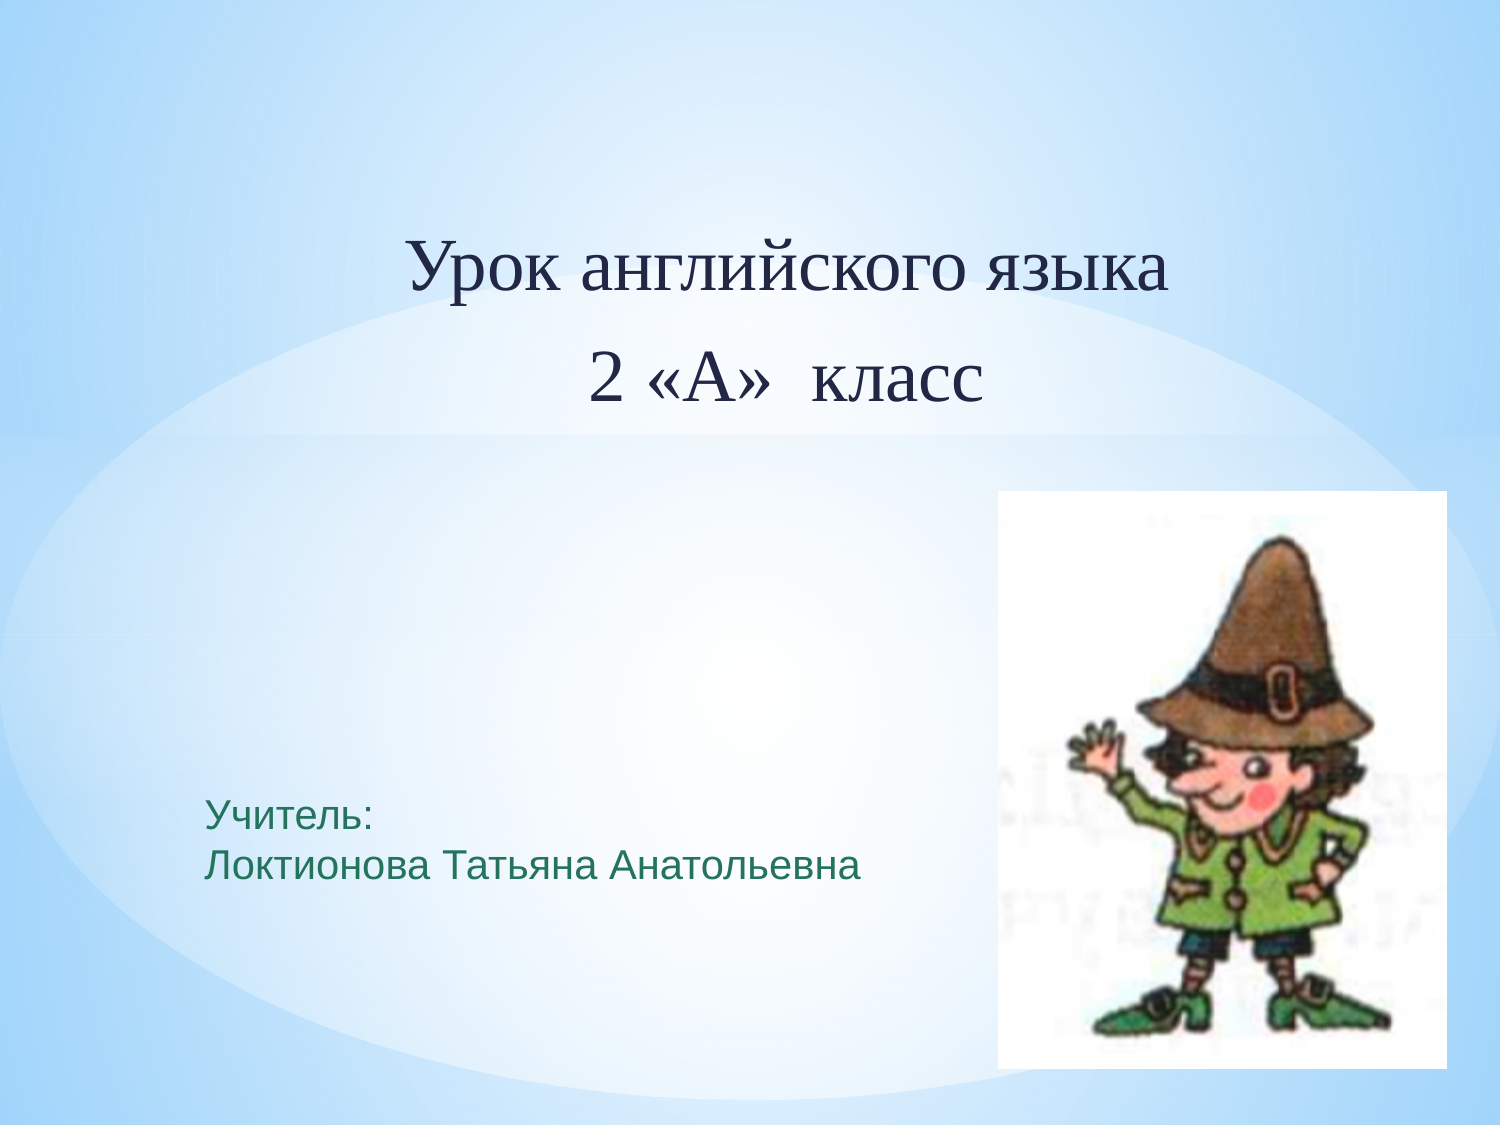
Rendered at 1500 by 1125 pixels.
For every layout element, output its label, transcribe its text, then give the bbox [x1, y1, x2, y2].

subtitle Урок английского языка 2 «А» класс [324, 208, 1250, 420]
title Учитель: Локтионова Татьяна Анатольевна [159, 420, 1337, 715]
picture [997, 491, 1448, 1069]
